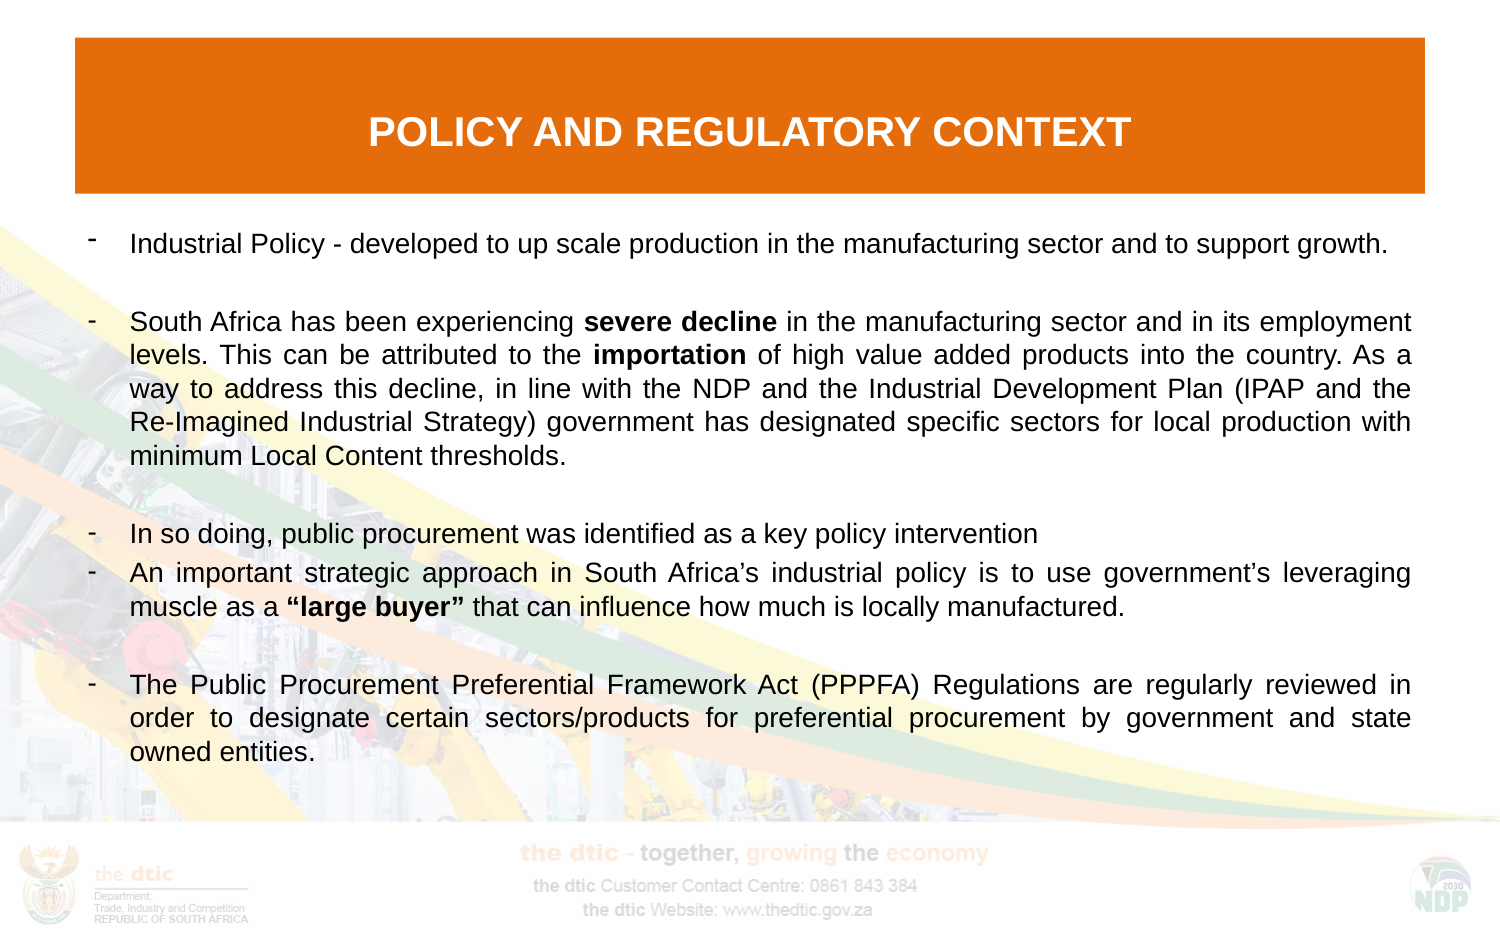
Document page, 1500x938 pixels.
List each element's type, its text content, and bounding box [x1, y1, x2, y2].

title POLICY AND REGULATORY CONTEXT [75, 37, 1425, 194]
list Industrial Policy - developed to up scale production in the manufacturing sector and to support growth. South Africa has been experiencing severe decline in the manufacturing sector and in its employment levels. This can be attributed to the importation of high value added products into the country. As a way to address this decline, in line with the NDP and the Industrial Development Plan (IPAP and the Re-Imagined Industrial Strategy) government has designated specific sectors for local production with minimum Local Content thresholds. In so doing, public procurement was identified as a key policy intervention An important strategic approach in South Africa’s industrial policy is to use government’s leveraging muscle as a “large buyer” that can influence how much is locally manufactured. The Public Procurement Preferential Framework Act (PPPFA) Regulations are regularly reviewed in order to designate certain sectors/products for preferential procurement by government and state owned entities. [75, 218, 1425, 793]
